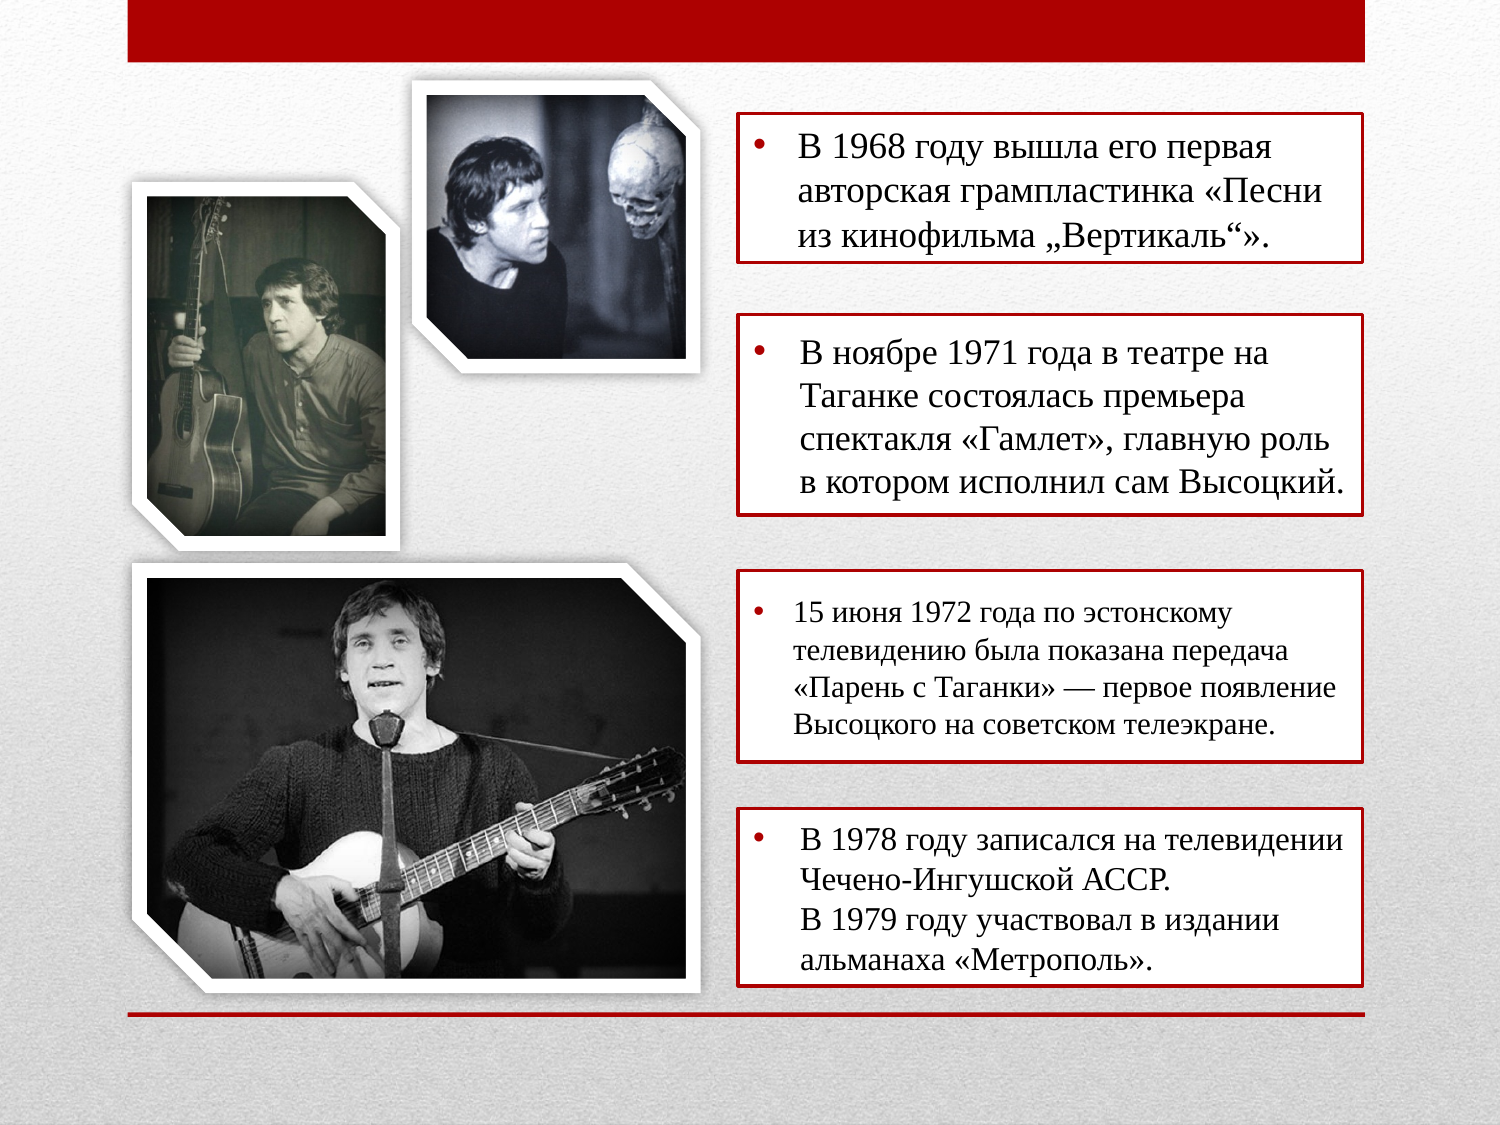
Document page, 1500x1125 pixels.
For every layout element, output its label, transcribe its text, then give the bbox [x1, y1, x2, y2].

picture [138, 188, 394, 545]
text_box 15 июня 1972 года по эстонскому телевидению была показана передача «Парень с Таганки» — первое появление Высоцкого на советском телеэкране. [736, 569, 1364, 764]
picture [418, 86, 694, 367]
picture [138, 569, 694, 987]
list В 1968 году вышла его первая авторская грампластинка «Песни из кинофильма „Вертикаль“». [736, 112, 1364, 264]
text_box В ноябре 1971 года в театре на Таганке состоялась премьера спектакля «Гамлет», главную роль в котором исполнил сам Высоцкий. [736, 313, 1364, 517]
text_box В 1978 году записался на телевидении Чечено-Ингушской АССР. В 1979 году участвовал в издании альманаха «Метрополь». [736, 807, 1364, 988]
